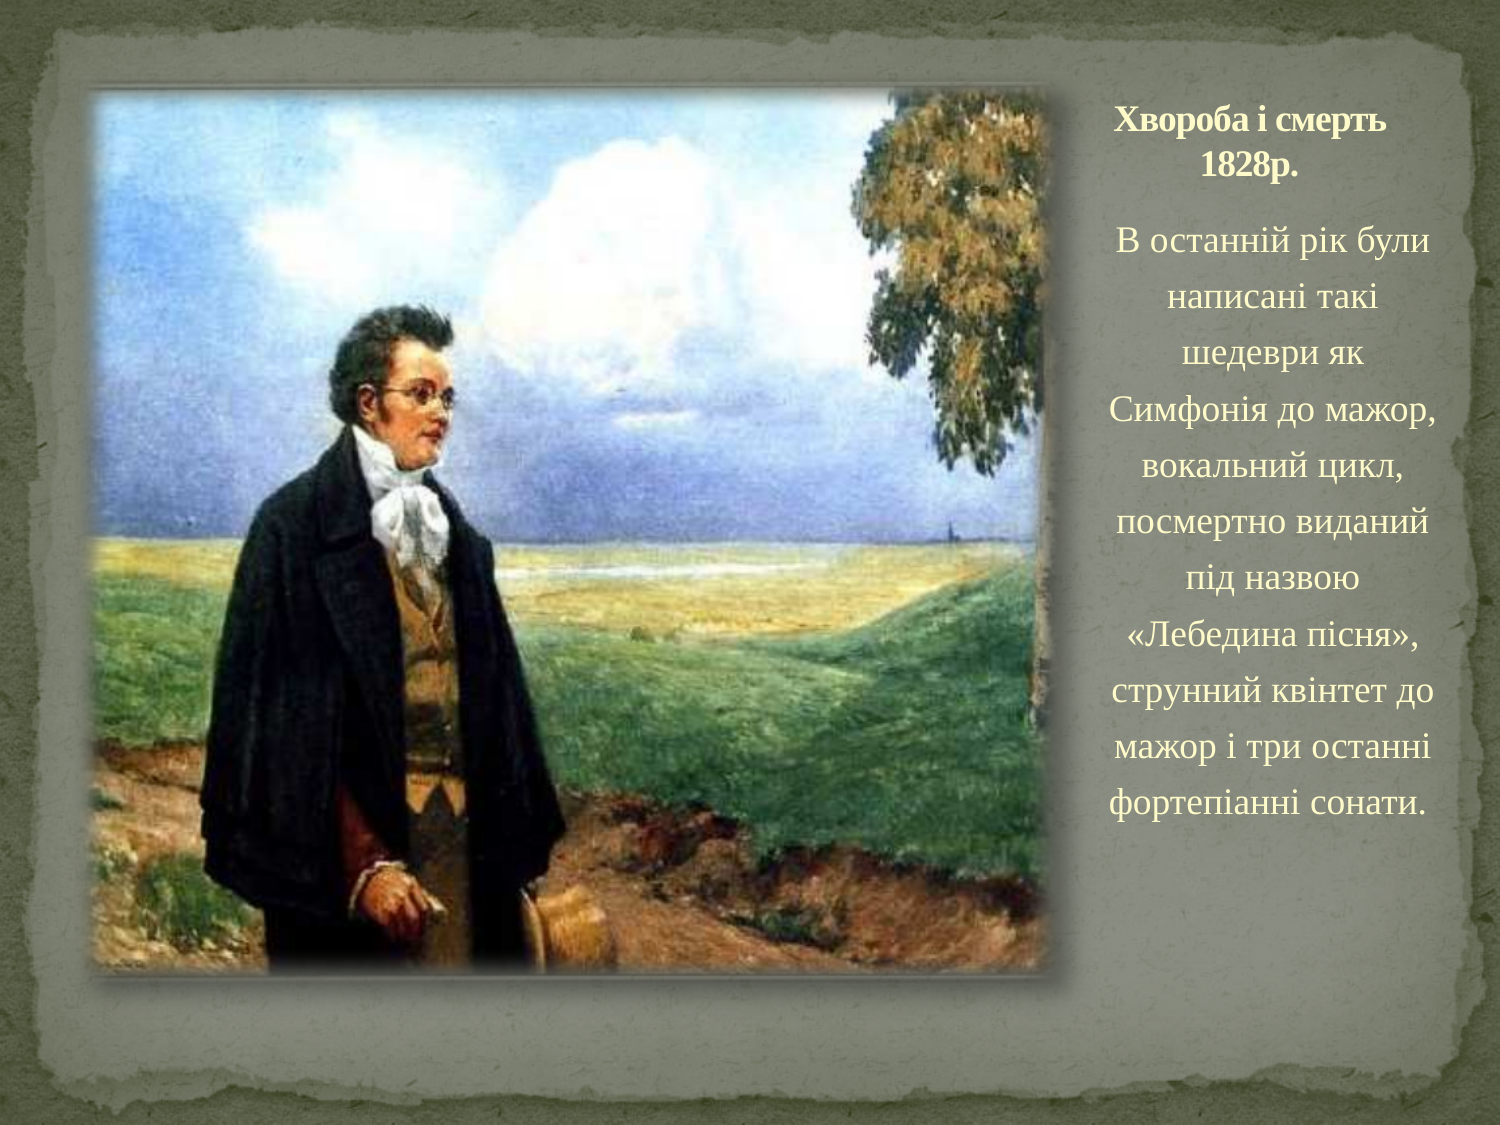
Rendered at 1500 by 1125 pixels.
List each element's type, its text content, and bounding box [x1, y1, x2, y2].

picture [75, 75, 1061, 986]
title Хвороба і смерть 1828р. [1080, 78, 1419, 191]
list В останній рік були написані такі шедеври як Симфонія до мажор, вокальний цикл, посмертно виданий під назвою «Лебедина пісня», струнний квінтет до мажор і три останні фортепіанні сонати. [1087, 196, 1459, 1024]
